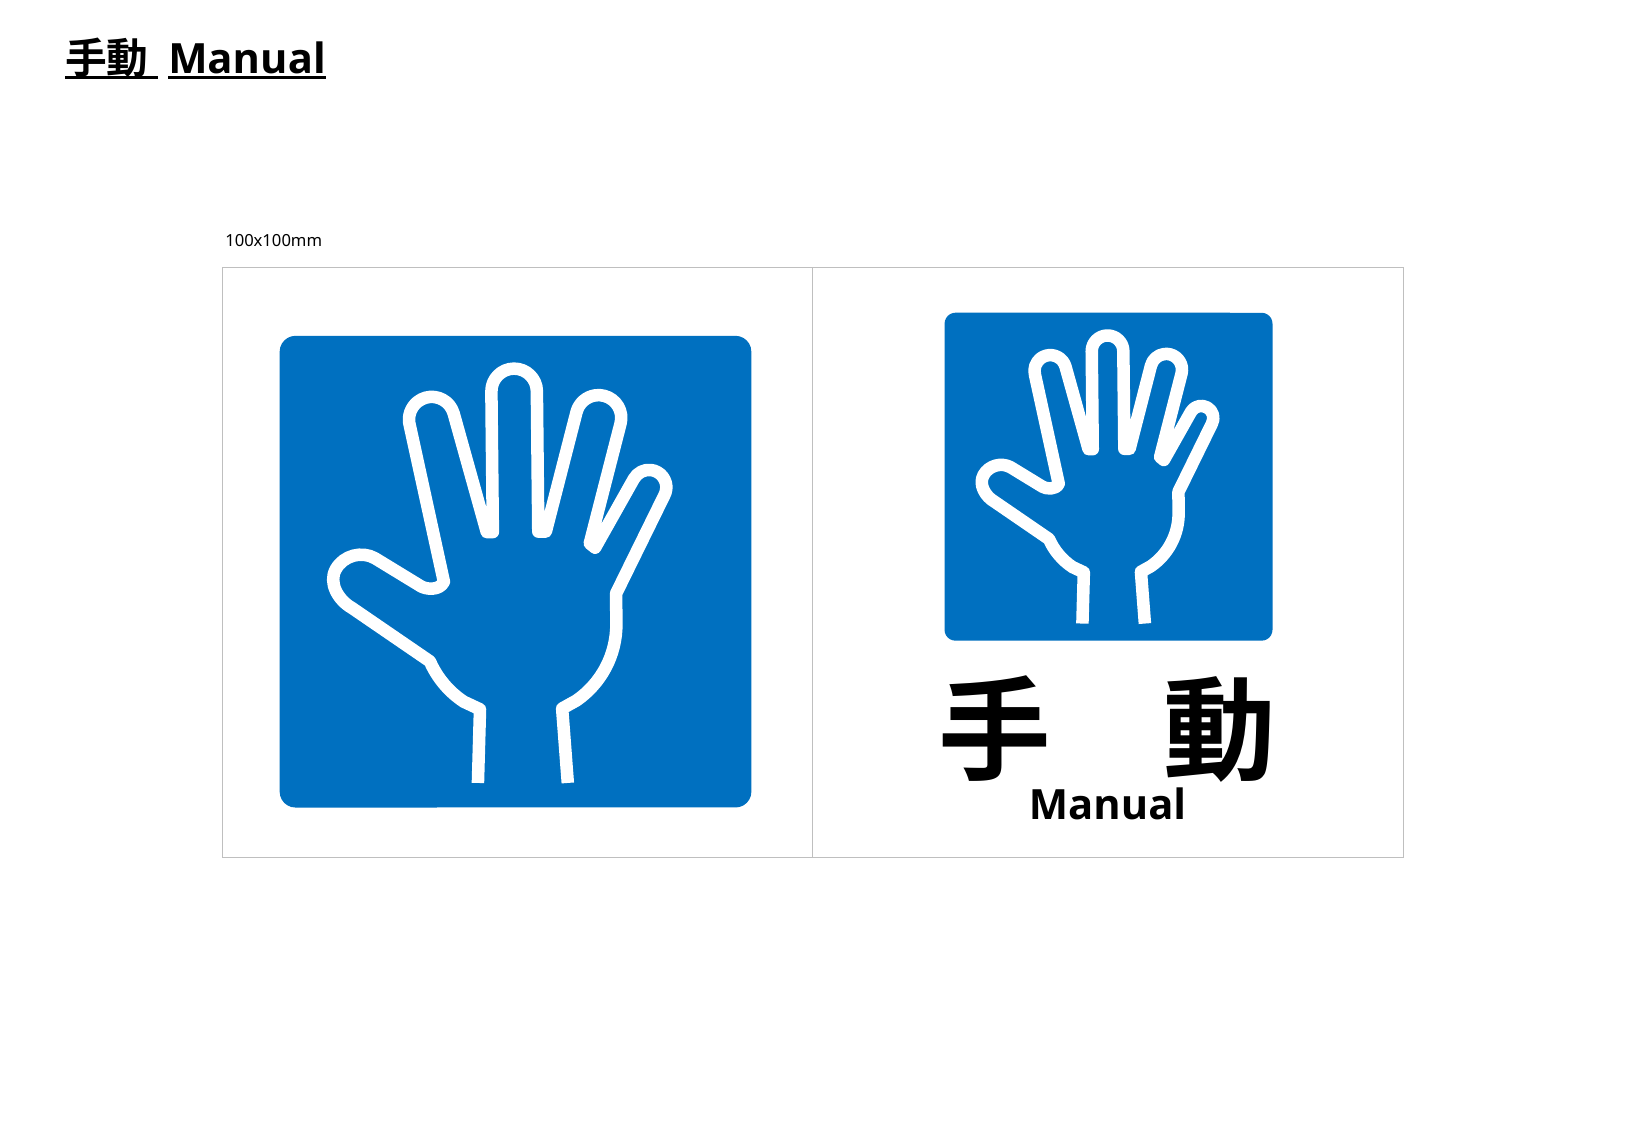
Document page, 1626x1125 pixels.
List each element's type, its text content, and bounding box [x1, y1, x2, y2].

text_box [811, 266, 1404, 859]
text_box [221, 266, 811, 859]
text_box Manual [1014, 770, 1202, 836]
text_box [279, 335, 752, 808]
text_box 100x100mm [225, 229, 323, 250]
text_box 手 動 [924, 651, 1292, 802]
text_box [944, 312, 1273, 641]
text_box 手動 Manual [50, 24, 341, 89]
